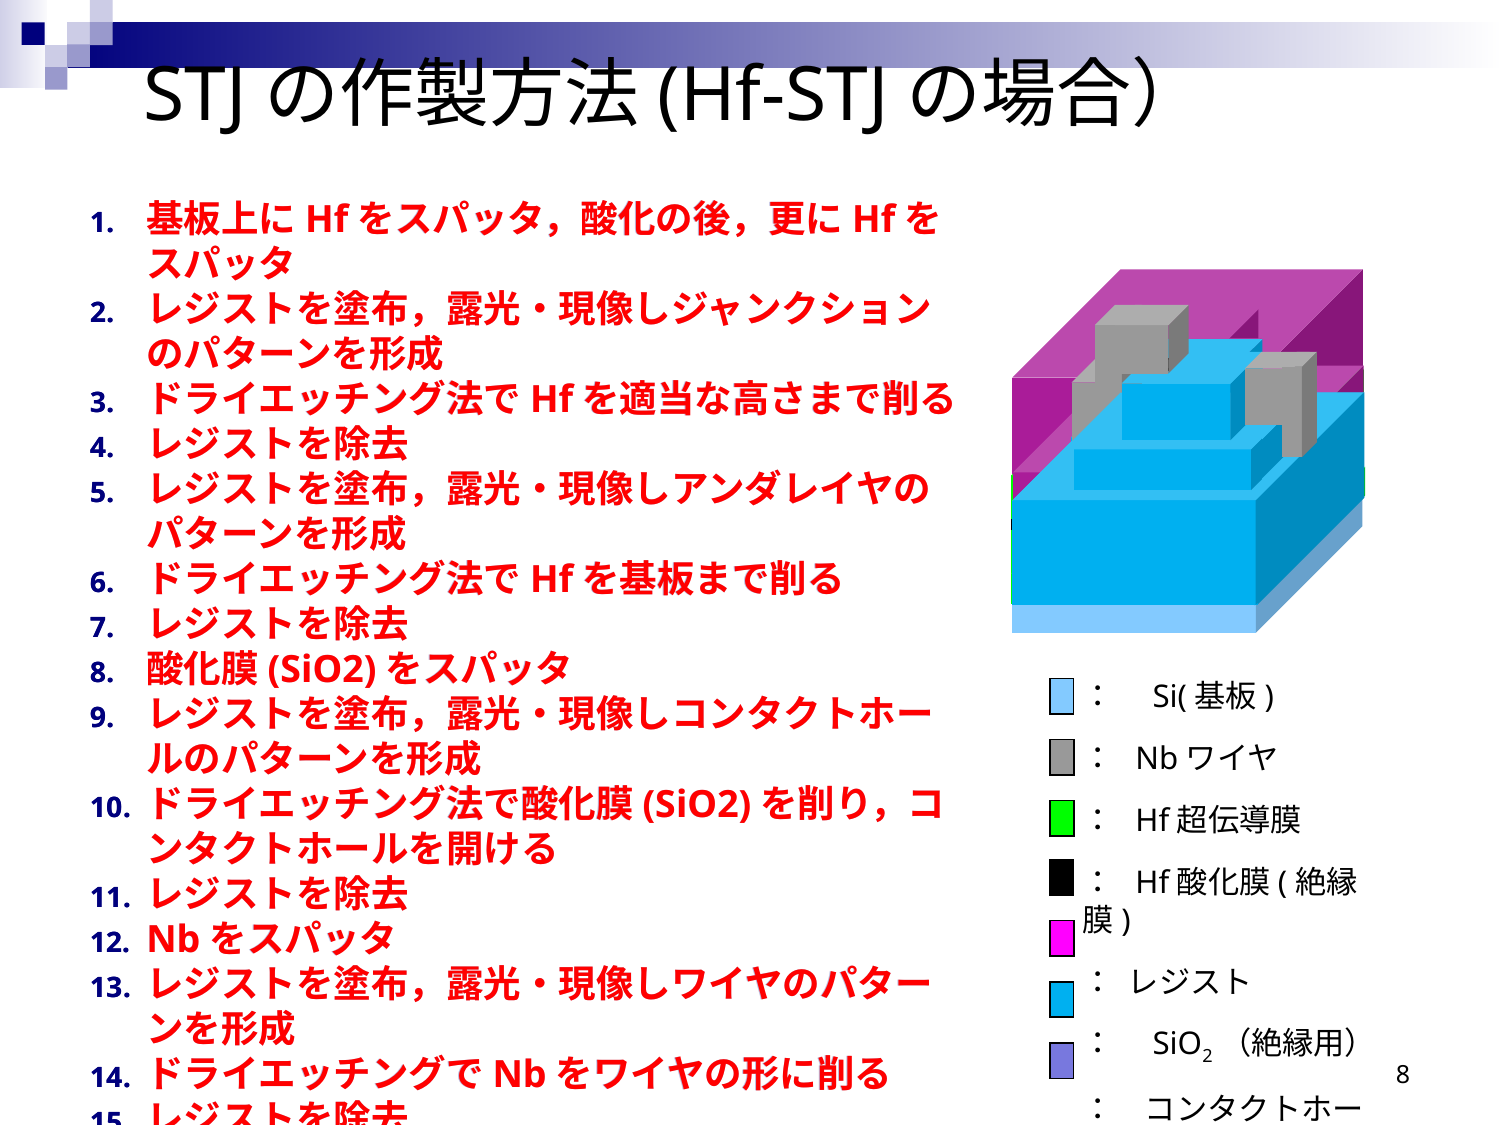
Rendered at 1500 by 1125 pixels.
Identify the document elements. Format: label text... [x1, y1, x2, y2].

text_box [1011, 614, 1273, 633]
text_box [1049, 668, 1399, 1091]
text_box STJの作製方法(Hf-STJの場合） [0, 24, 1350, 163]
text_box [1011, 269, 1363, 304]
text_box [1012, 304, 1364, 606]
slide_number 8 [1318, 1025, 1425, 1100]
list 基板上にHfをスパッタ，酸化の後，更にHfをスパッタ レジストを塗布，露光・現像しジャンクションのパターンを形成 ドライエッチング法でHfを適当な高さまで削る レジストを除去 レジストを塗布，露光・現像しアンダレイヤのパターンを形成 ドライエッチング法でHfを基板まで削る レジストを除去 酸化膜(SiO2)をスパッタ レジストを塗布，露光・現像しコンタクトホールのパターンを形成 ドライエッチング法で酸化膜(SiO2)を削り，コンタクトホールを開ける レジストを除去 Nbをスパッタ レジストを塗布，露光・現像しワイヤのパターンを形成 ドライエッチングでNbをワイヤの形に削る レジストを除去 [75, 187, 983, 997]
